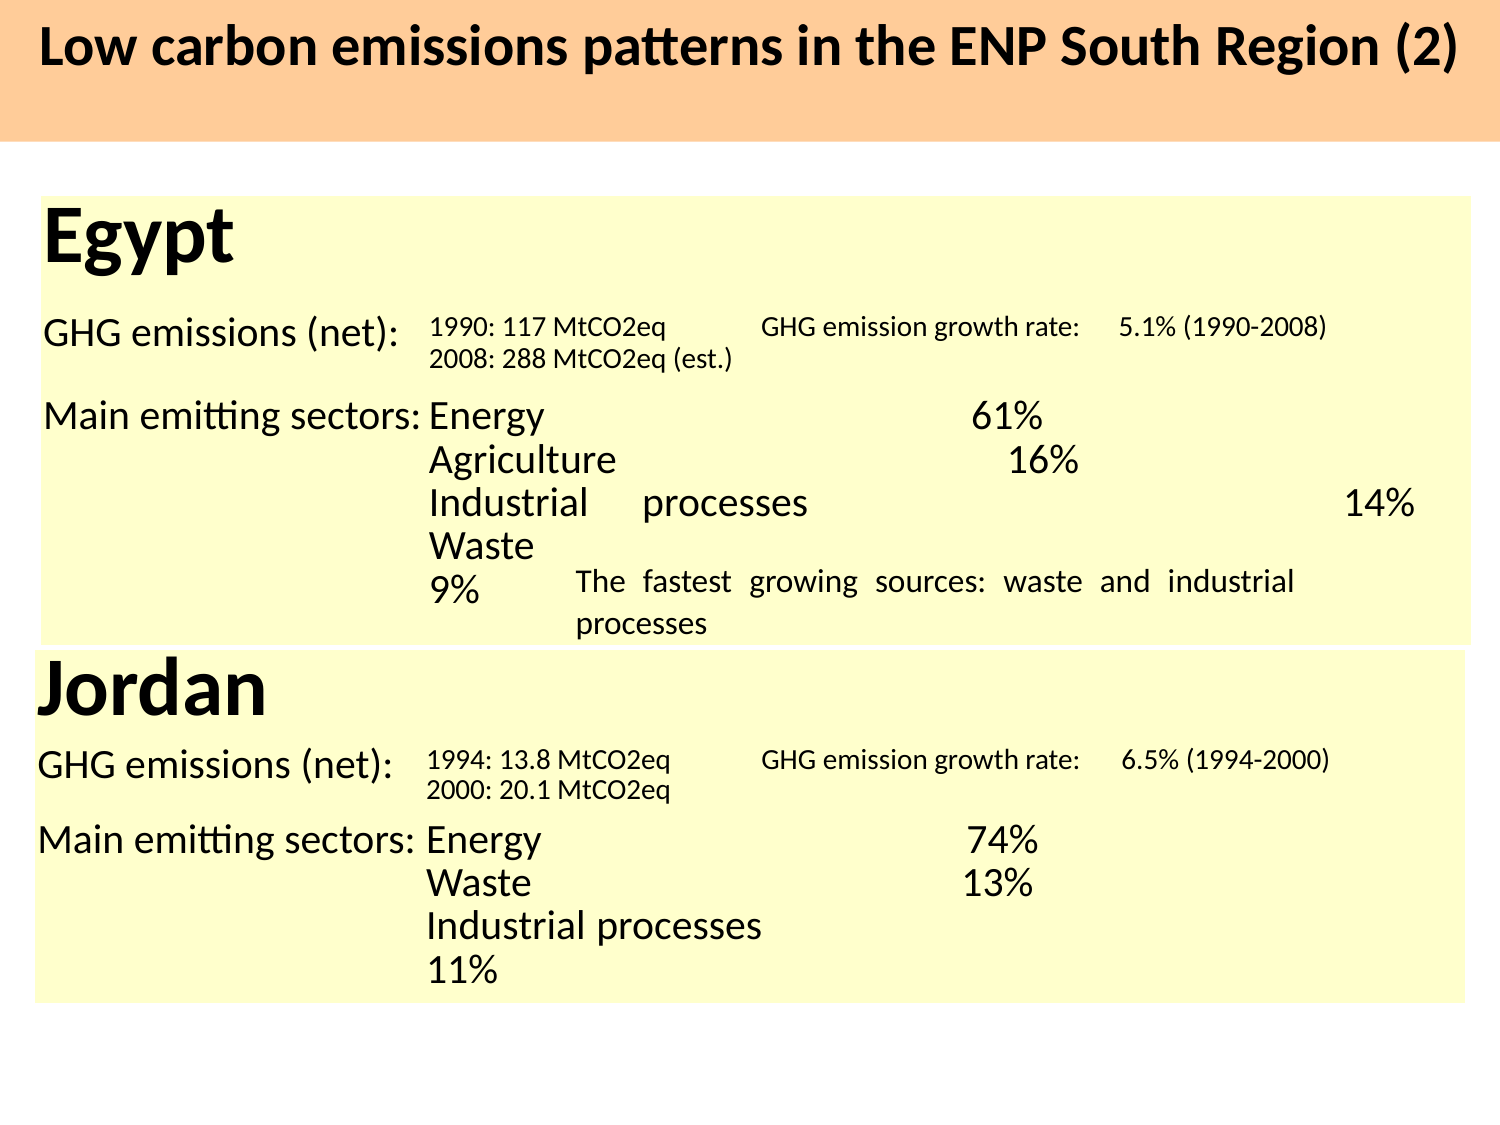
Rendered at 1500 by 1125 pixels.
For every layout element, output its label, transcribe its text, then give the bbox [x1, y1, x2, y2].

table_header Jordan [35, 650, 1465, 746]
table_cell GHG emissions (net): [35, 746, 424, 820]
table_cell GHG emission growth rate: [759, 313, 1117, 397]
table_header Egypt [41, 196, 1471, 313]
table_cell Energy 61% Agriculture 16% Industrial processes 14% Waste 9% [427, 397, 1471, 645]
table_cell GHG emissions (net): [41, 313, 427, 397]
table_cell 5.1% (1990-2008) [1117, 313, 1471, 397]
table_cell 1994: 13.8 MtCO2eq 2000: 20.1 MtCO2eq [424, 746, 759, 820]
table_cell GHG emission growth rate: [759, 746, 1119, 820]
table_cell Main emitting sectors: [35, 820, 424, 1003]
table_cell 6.5% (1994-2000) [1119, 746, 1465, 820]
text_box The fastest growing sources: waste and industrial processes [560, 550, 1311, 649]
table_cell Main emitting sectors: [41, 397, 427, 645]
table_cell 1990: 117 MtCO2eq 2008: 288 MtCO2eq (est.) [427, 313, 759, 397]
table_cell Energy 74% Waste 13% Industrial processes 11% [424, 820, 1465, 1003]
text_box Low carbon emissions patterns in the ENP South Region (2) [0, 0, 1500, 142]
